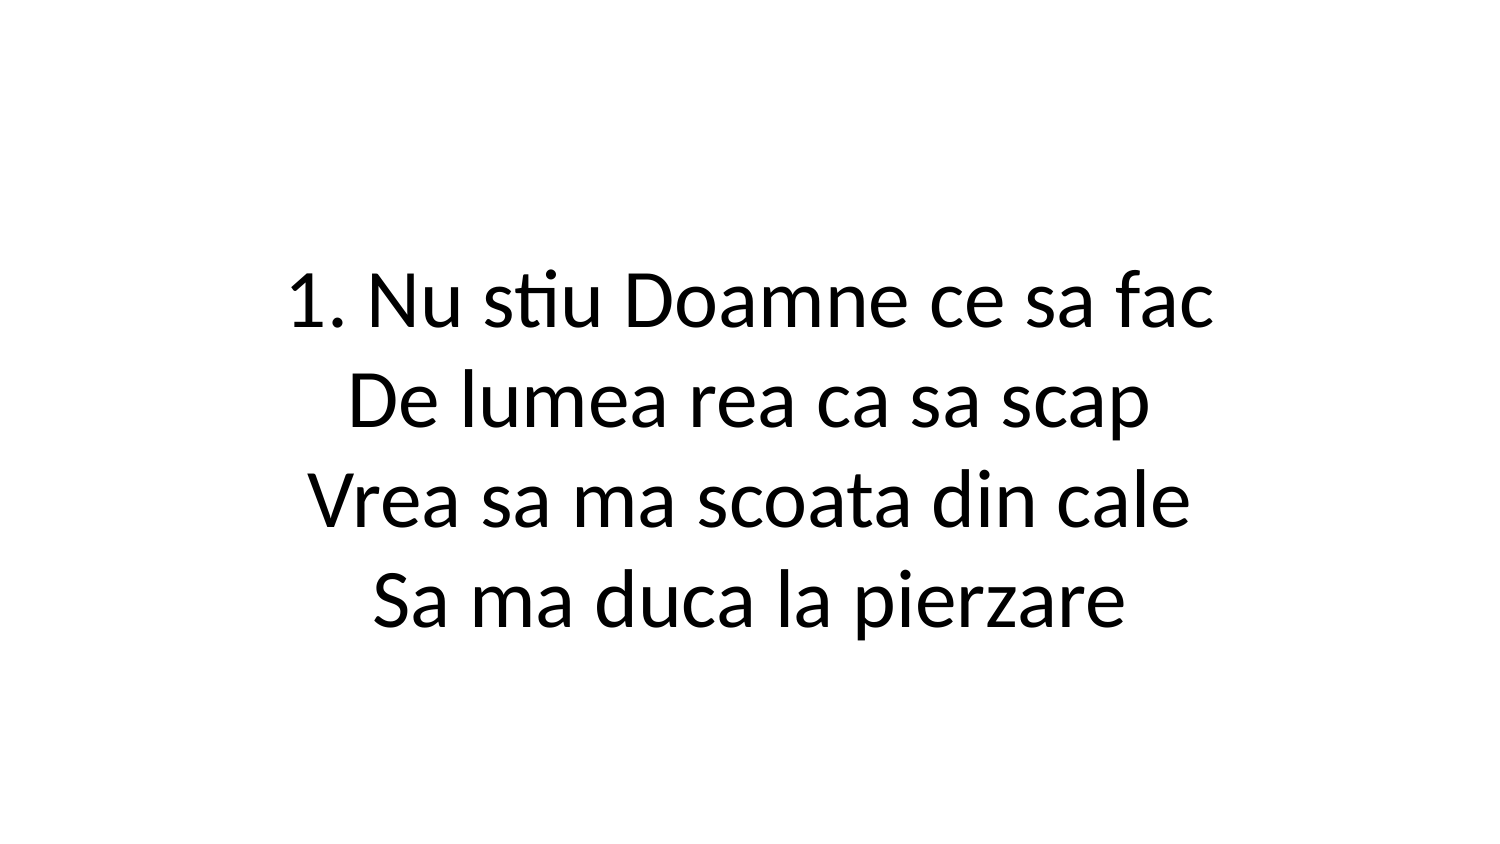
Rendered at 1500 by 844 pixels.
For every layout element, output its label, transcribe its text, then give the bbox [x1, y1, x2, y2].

text_box 1. Nu stiu Doamne ce sa fac De lumea rea ca sa scap Vrea sa ma scoata din cale Sa ma duca la pierzare [269, 192, 1231, 652]
